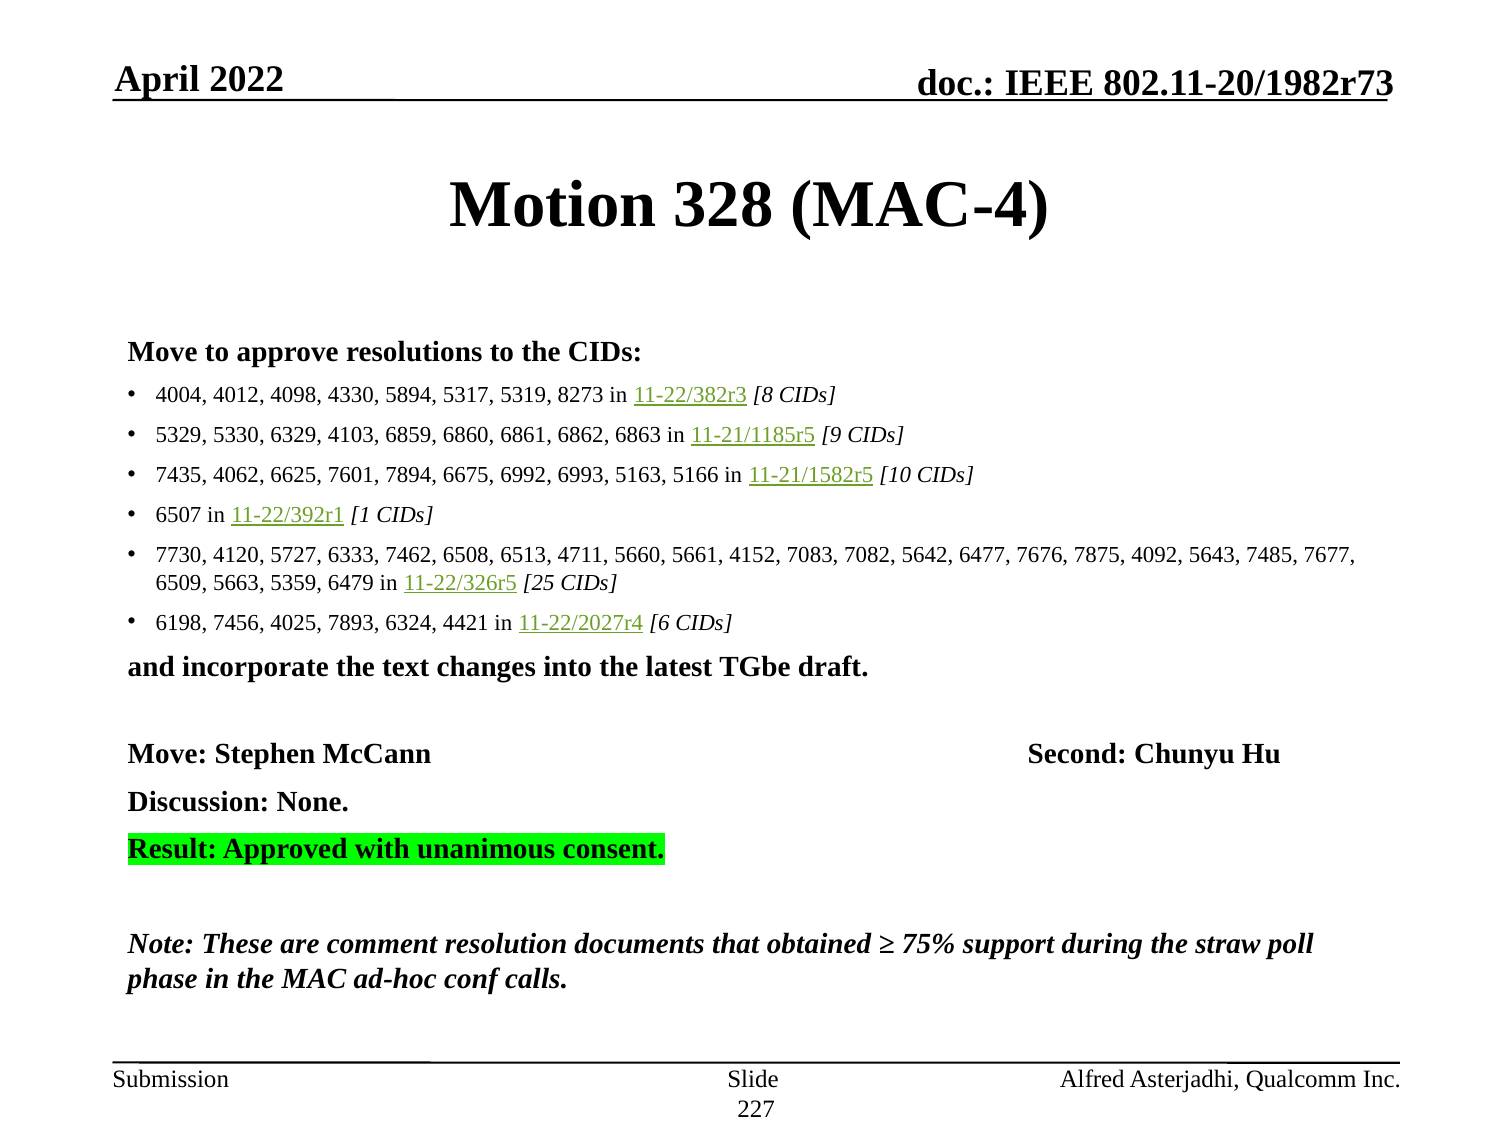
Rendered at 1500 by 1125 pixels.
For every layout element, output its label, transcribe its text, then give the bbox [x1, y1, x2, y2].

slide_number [114, 54, 423, 100]
list Move to approve resolutions to the CIDs: 4004, 4012, 4098, 4330, 5894, 5317, 5319, 8273 in 11-22/382r3 [8 CIDs] 5329, 5330, 6329, 4103, 6859, 6860, 6861, 6862, 6863 in 11-21/1185r5 [9 CIDs] 7435, 4062, 6625, 7601, 7894, 6675, 6992, 6993, 5163, 5166 in 11-21/1582r5 [10 CIDs] 6507 in 11-22/392r1 [1 CIDs] 7730, 4120, 5727, 6333, 7462, 6508, 6513, 4711, 5660, 5661, 4152, 7083, 7082, 5642, 6477, 7676, 7875, 4092, 5643, 7485, 7677, 6509, 5663, 5359, 6479 in 11-22/326r5 [25 CIDs] 6198, 7456, 4025, 7893, 6324, 4421 in 11-22/2027r4 [6 CIDs] and incorporate the text changes into the latest TGbe draft. Move: Stephen McCann Second: Chunyu Hu Discussion: None. Result: Approved with unanimous consent. Note: These are comment resolution documents that obtained ≥ 75% support during the straw poll phase in the MAC ad-hoc conf calls. [112, 324, 1388, 1063]
footer Alfred Asterjadhi, Qualcomm Inc. [878, 1061, 1402, 1093]
slide_number Slide 227 [712, 1061, 800, 1123]
title Motion 328 (MAC-4) [112, 112, 1388, 288]
